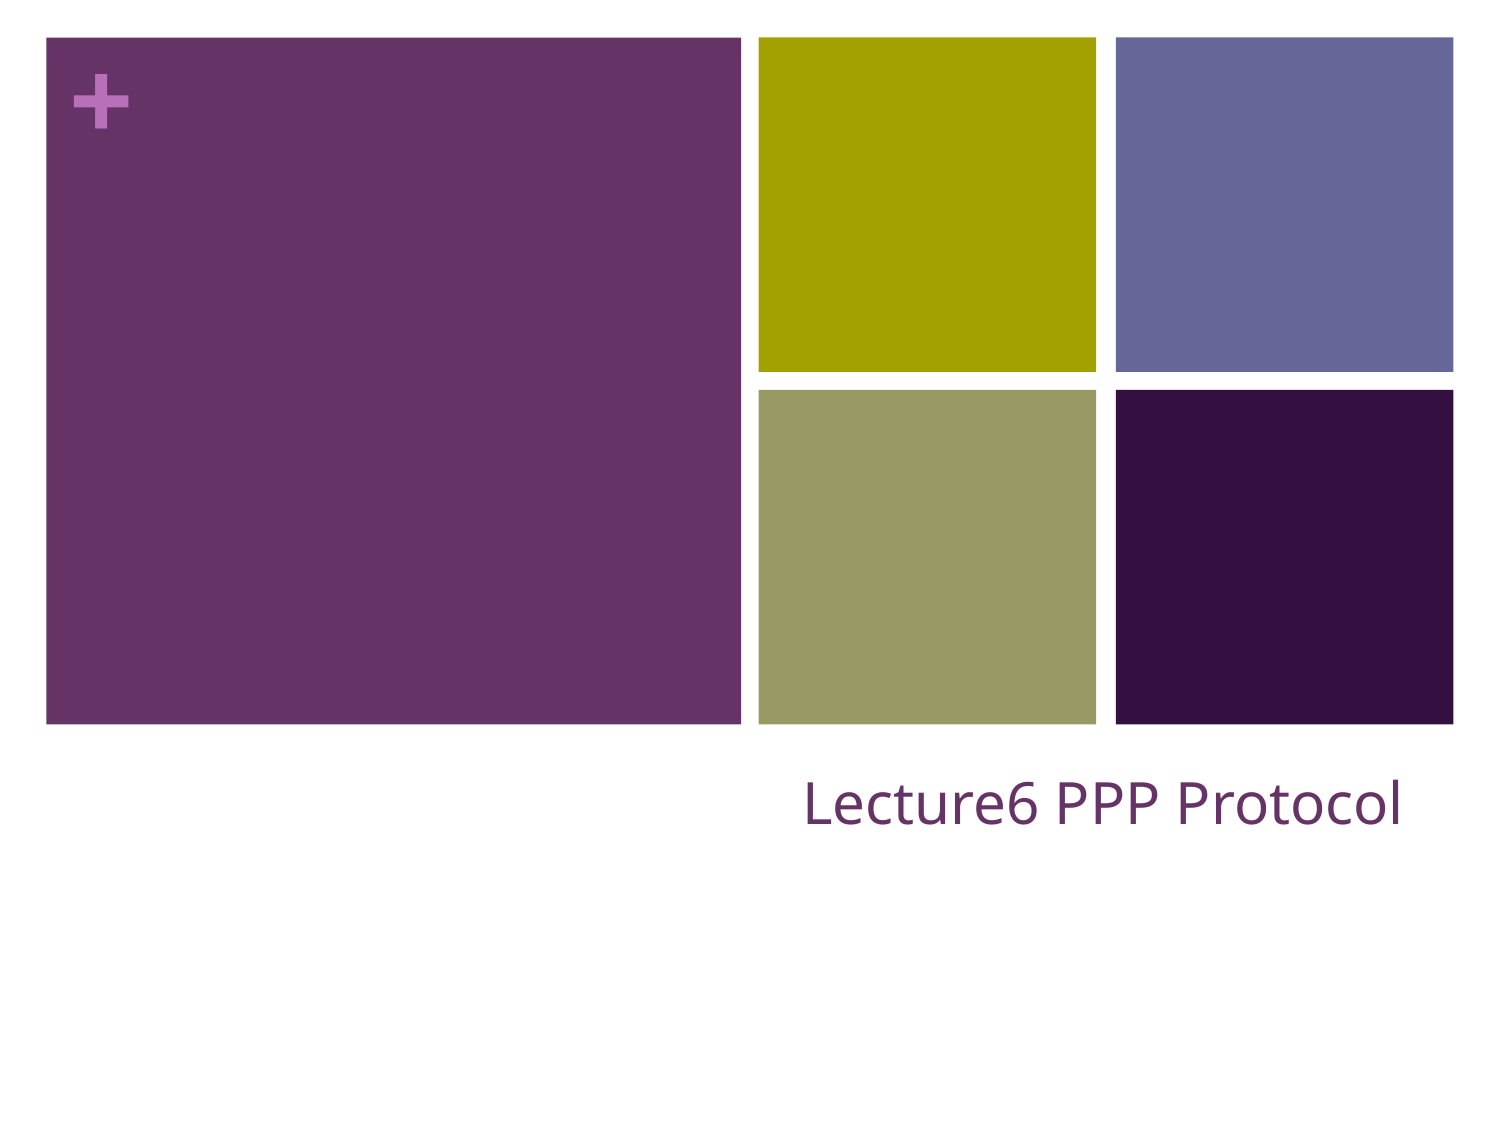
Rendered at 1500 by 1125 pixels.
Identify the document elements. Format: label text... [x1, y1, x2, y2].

title Lecture6 PPP Protocol [787, 758, 1450, 912]
